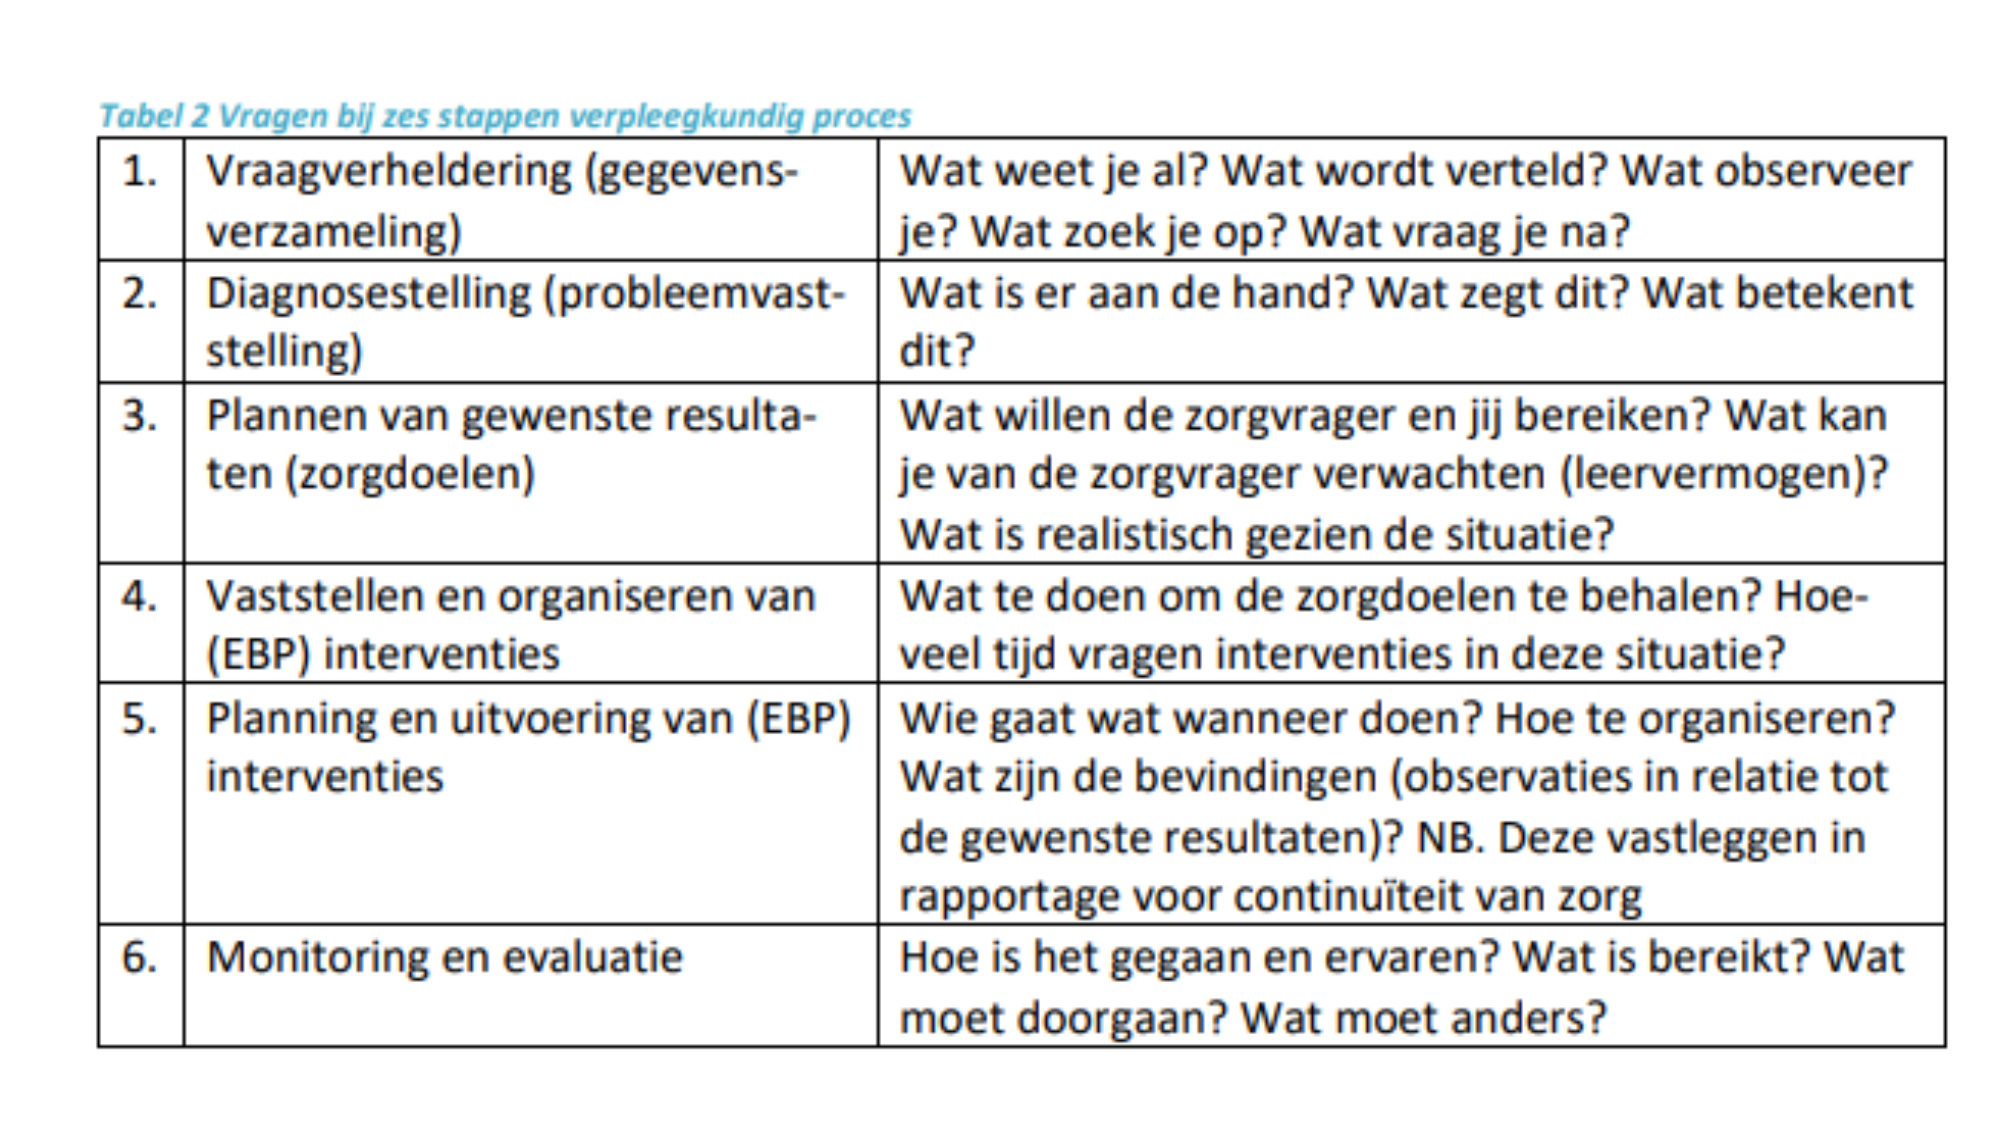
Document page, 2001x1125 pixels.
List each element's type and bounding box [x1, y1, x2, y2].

list [46, 70, 2000, 1086]
